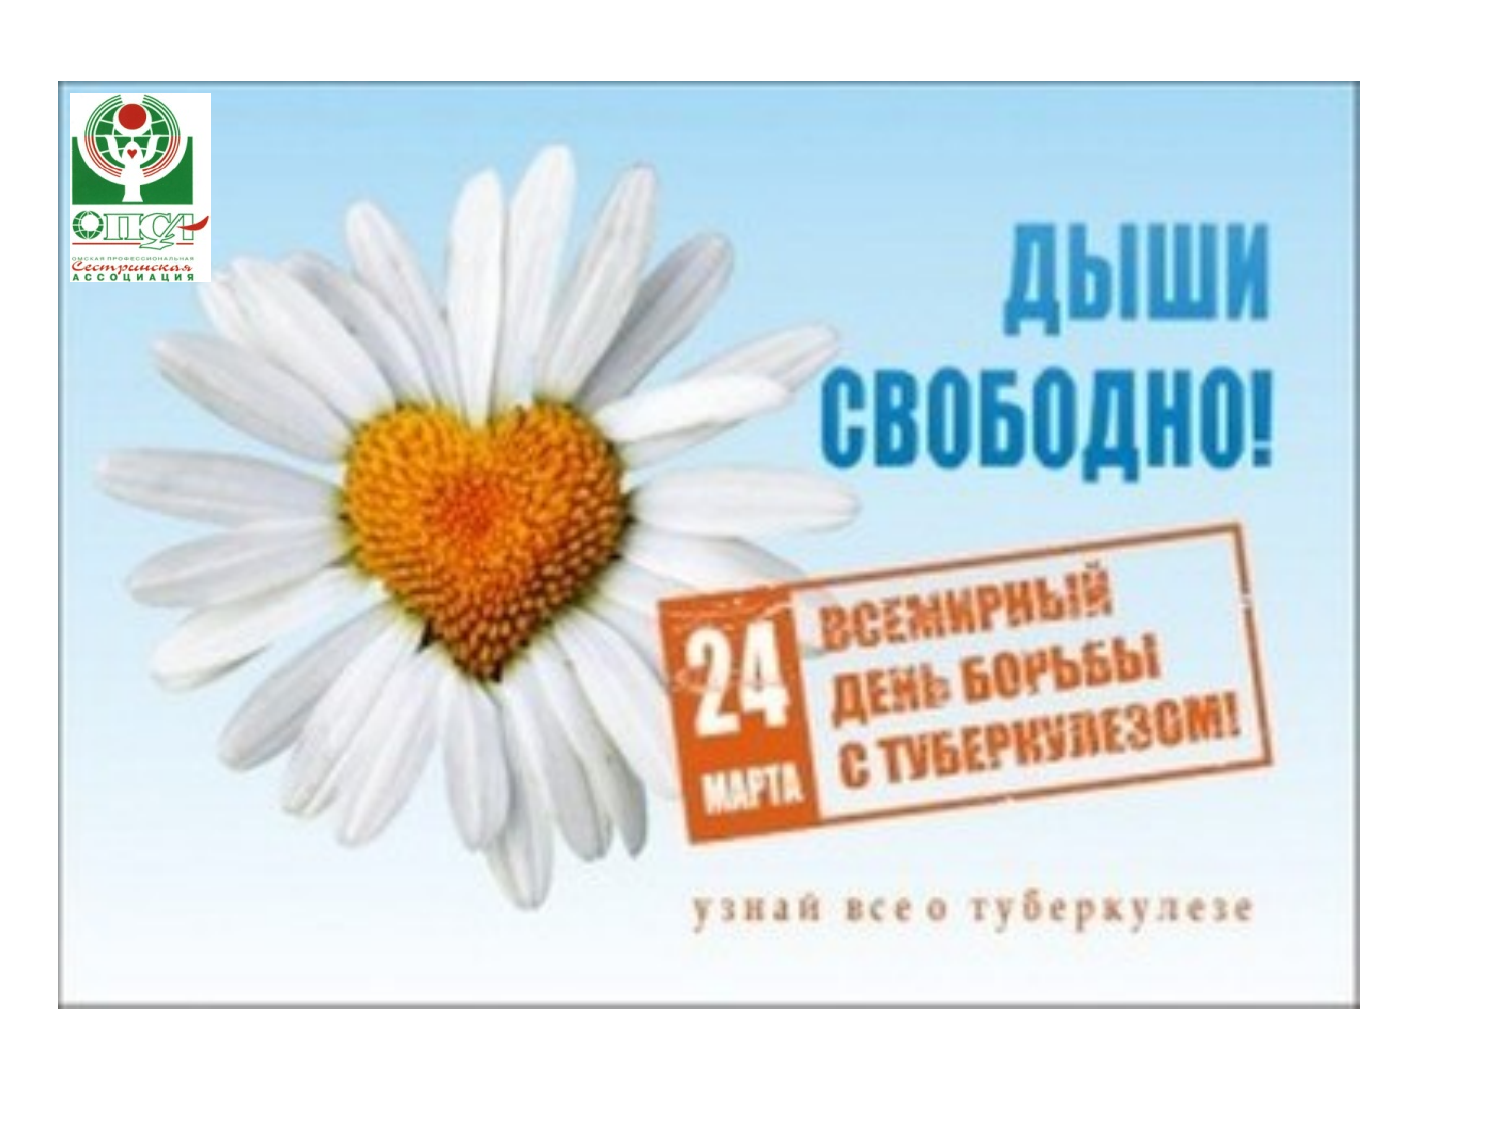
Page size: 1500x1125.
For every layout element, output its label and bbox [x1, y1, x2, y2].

picture [58, 81, 1360, 1009]
